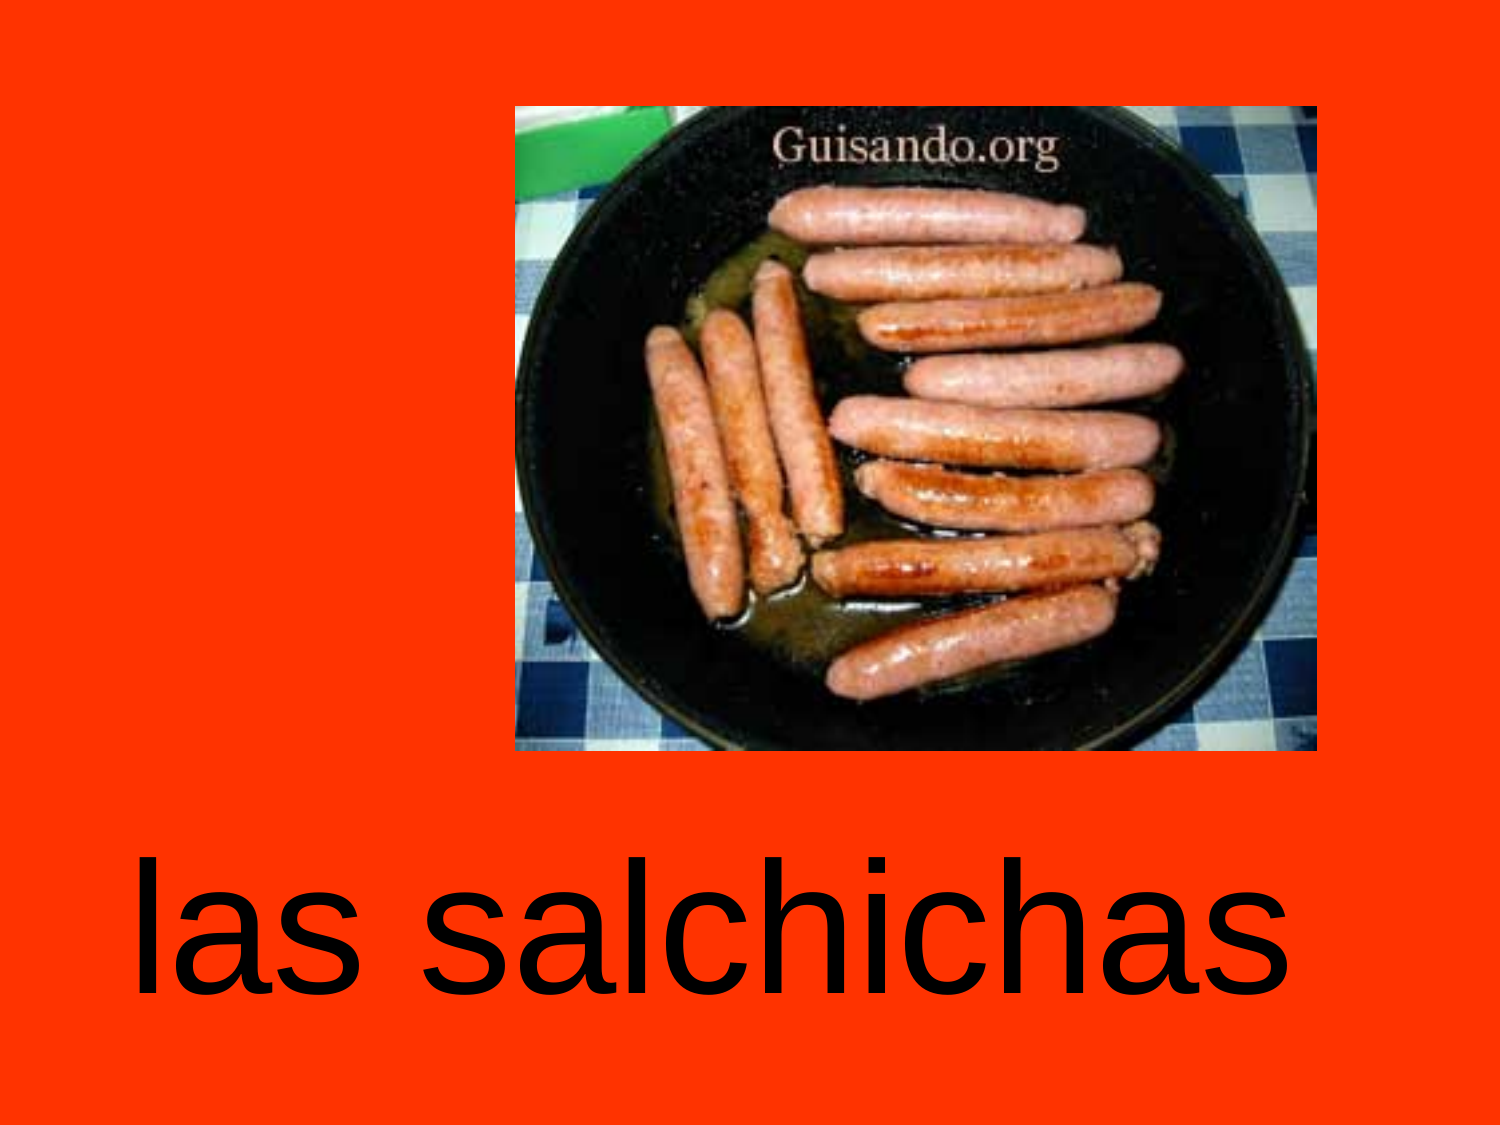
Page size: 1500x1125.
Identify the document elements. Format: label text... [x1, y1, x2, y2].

text_box las salchichas [112, 798, 1459, 1039]
picture [515, 106, 1318, 751]
